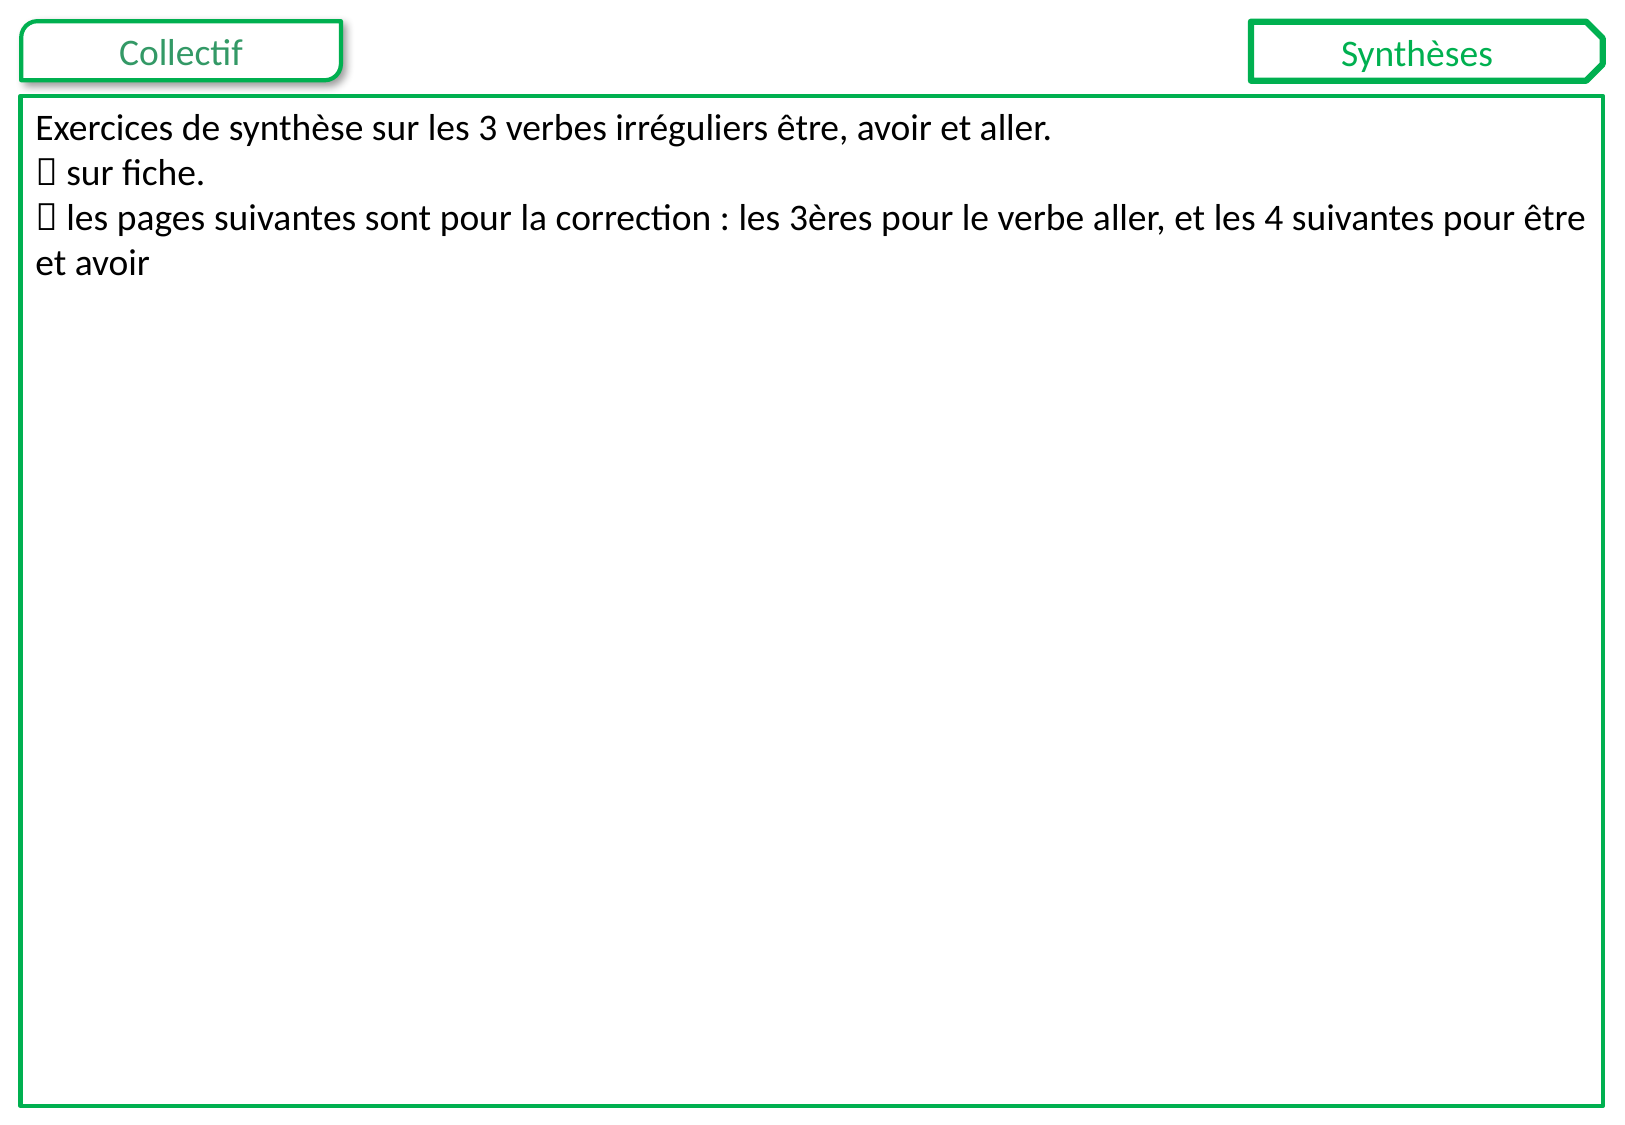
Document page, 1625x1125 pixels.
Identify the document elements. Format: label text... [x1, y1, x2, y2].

list Exercices de synthèse sur les 3 verbes irréguliers être, avoir et aller.  sur fiche.  les pages suivantes sont pour la correction : les 3ères pour le verbe aller, et les 4 suivantes pour être et avoir [18, 94, 1605, 1108]
list Synthèses [1250, 21, 1584, 81]
